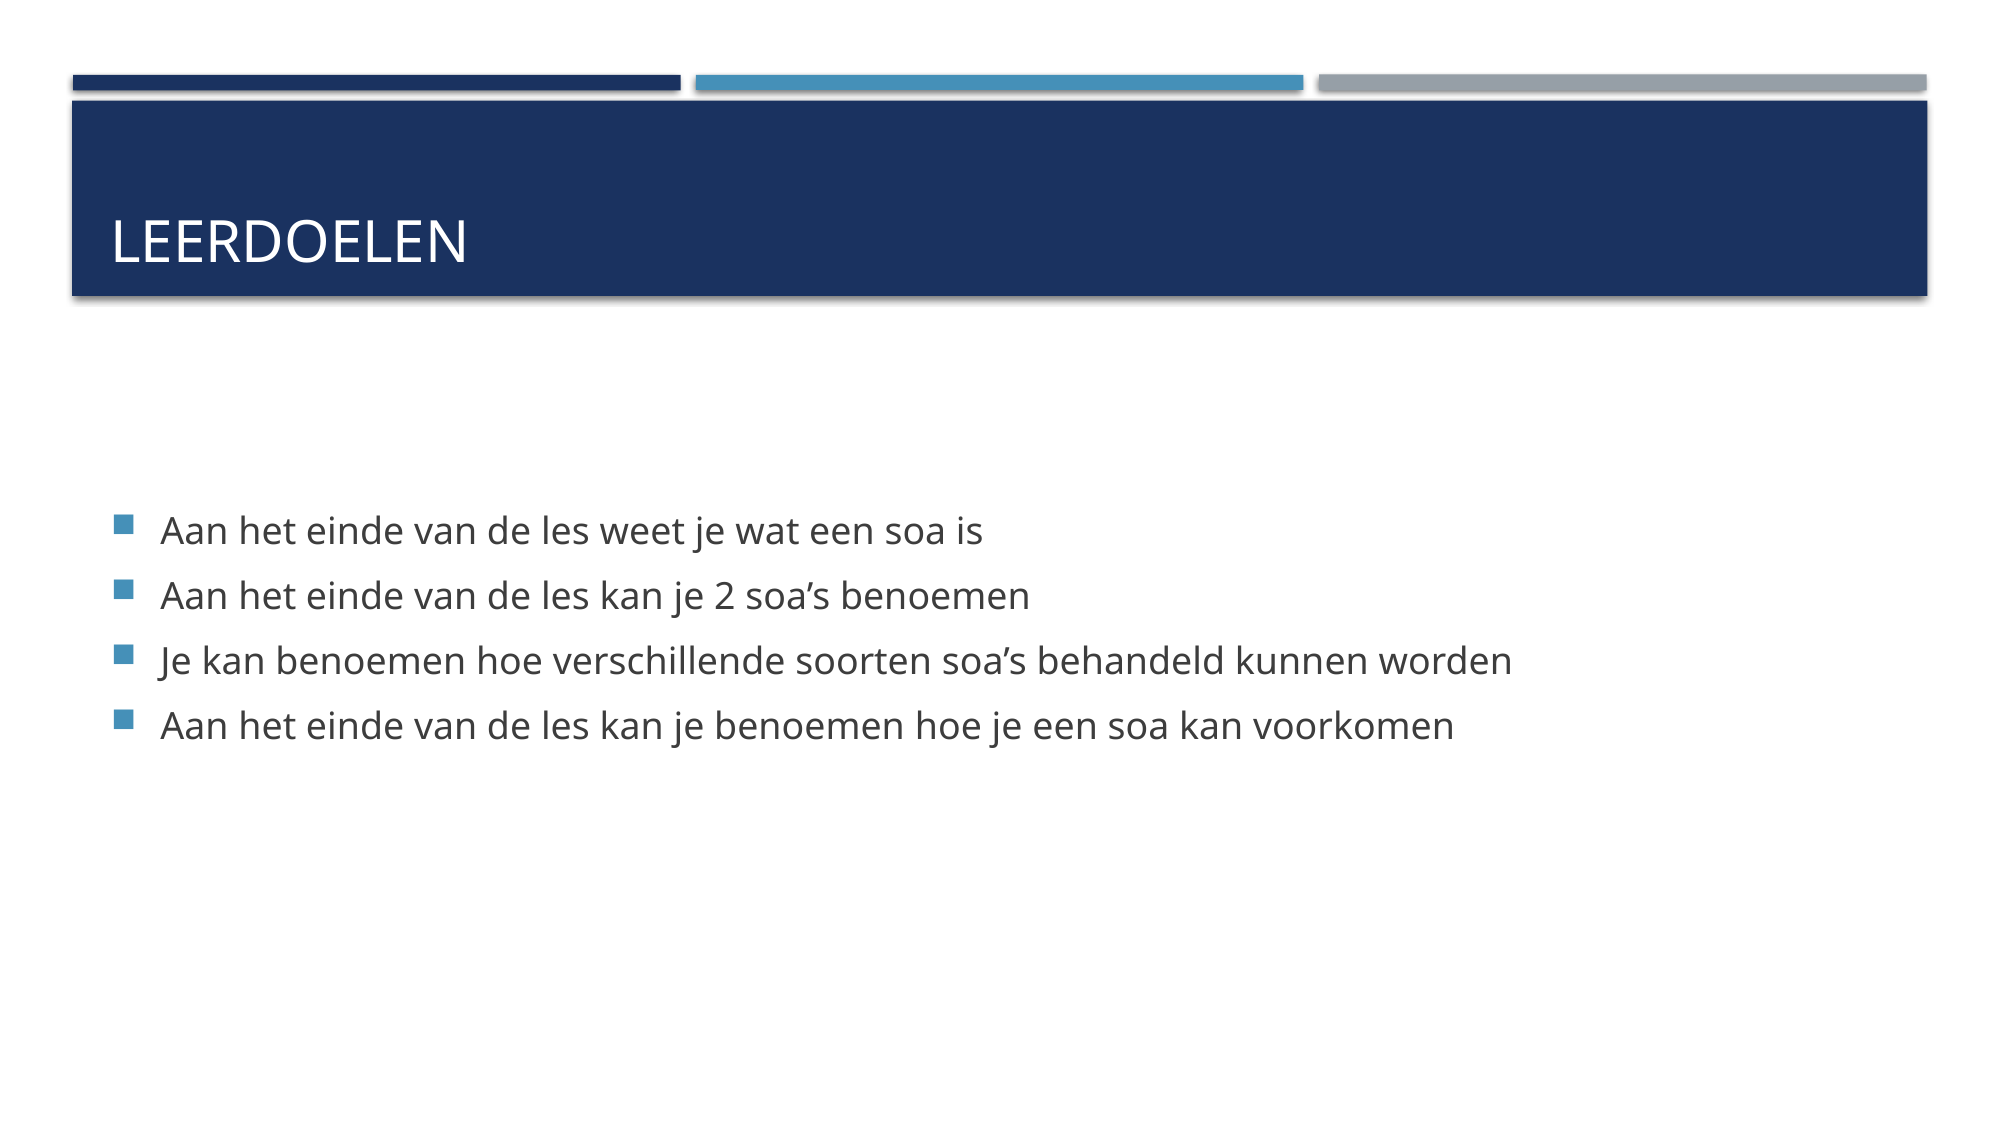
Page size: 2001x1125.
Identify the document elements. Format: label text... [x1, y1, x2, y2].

list Aan het einde van de les weet je wat een soa is Aan het einde van de les kan je 2 soa’s benoemen Je kan benoemen hoe verschillende soorten soa’s behandeld kunnen worden Aan het einde van de les kan je benoemen hoe je een soa kan voorkomen [95, 357, 1905, 962]
title Leerdoelen [95, 115, 1905, 282]
